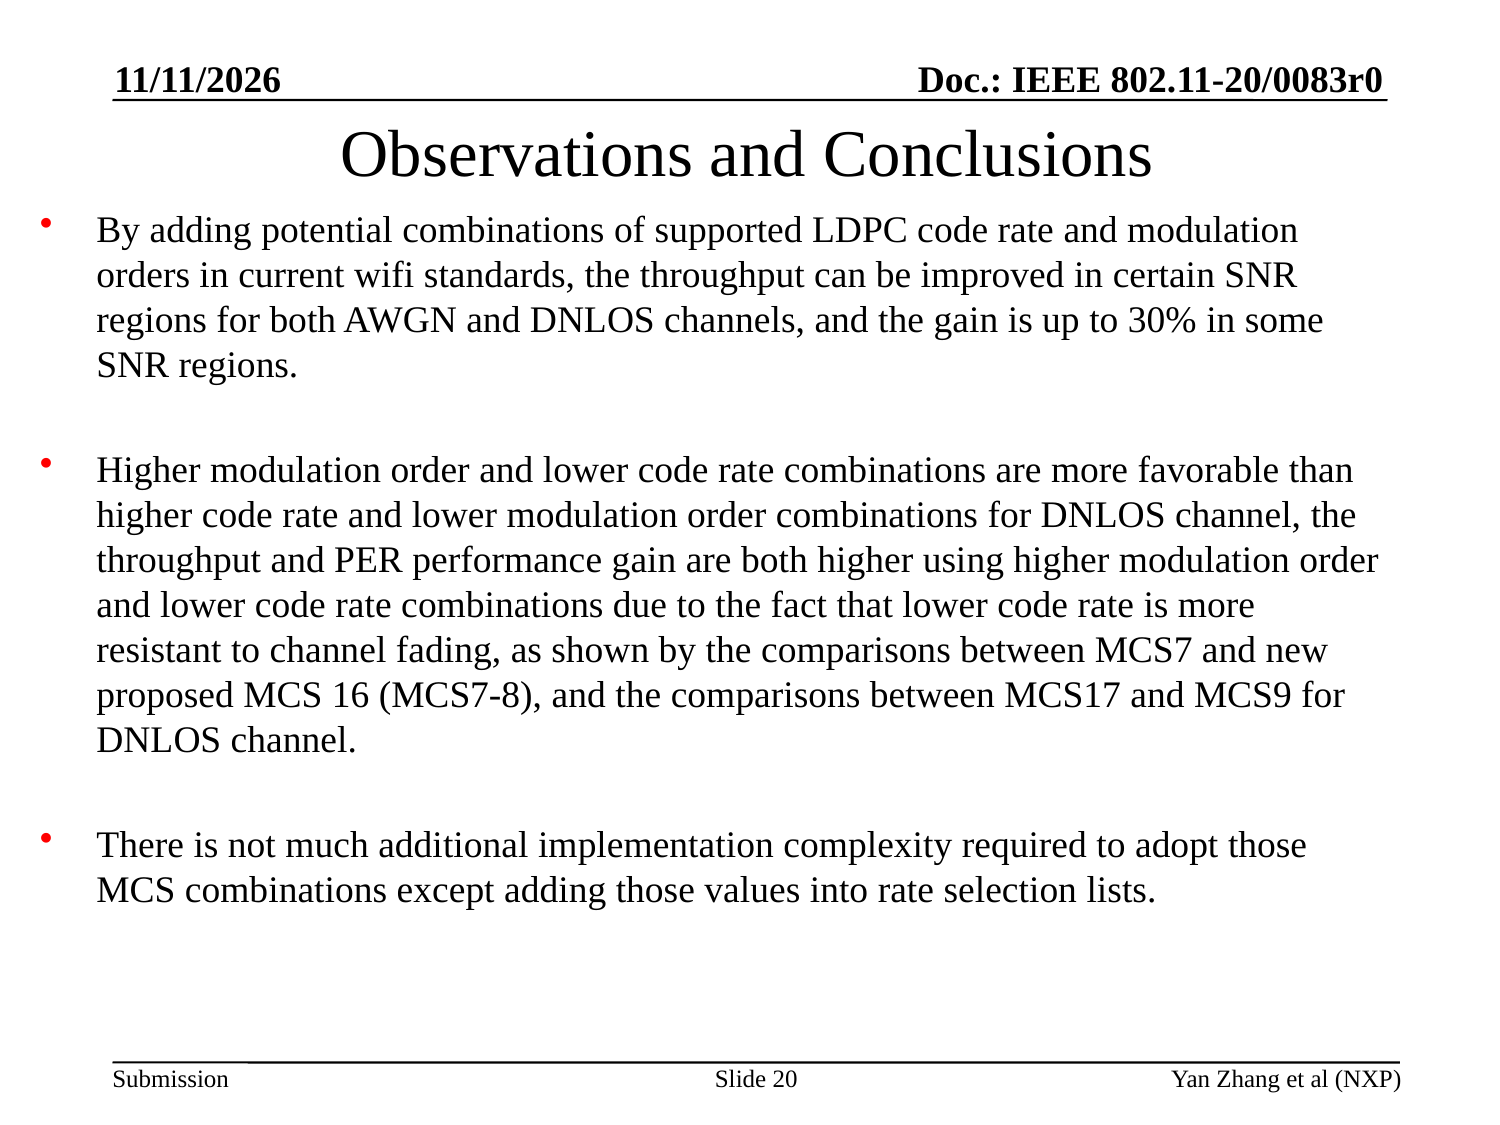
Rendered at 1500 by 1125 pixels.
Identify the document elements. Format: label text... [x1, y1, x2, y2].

list By adding potential combinations of supported LDPC code rate and modulation orders in current wifi standards, the throughput can be improved in certain SNR regions for both AWGN and DNLOS channels, and the gain is up to 30% in some SNR regions. Higher modulation order and lower code rate combinations are more favorable than higher code rate and lower modulation order combinations for DNLOS channel, the throughput and PER performance gain are both higher using higher modulation order and lower code rate combinations due to the fact that lower code rate is more resistant to channel fading, as shown by the comparisons between MCS7 and new proposed MCS 16 (MCS7-8), and the comparisons between MCS17 and MCS9 for DNLOS channel. There is not much additional implementation complexity required to adopt those MCS combinations except adding those values into rate selection lists. [24, 196, 1402, 924]
slide_number Slide 20 [712, 1061, 800, 1093]
title Observations and Conclusions [109, 99, 1386, 196]
footer Yan Zhang et al (NXP) [1073, 1061, 1402, 1093]
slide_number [114, 54, 368, 101]
